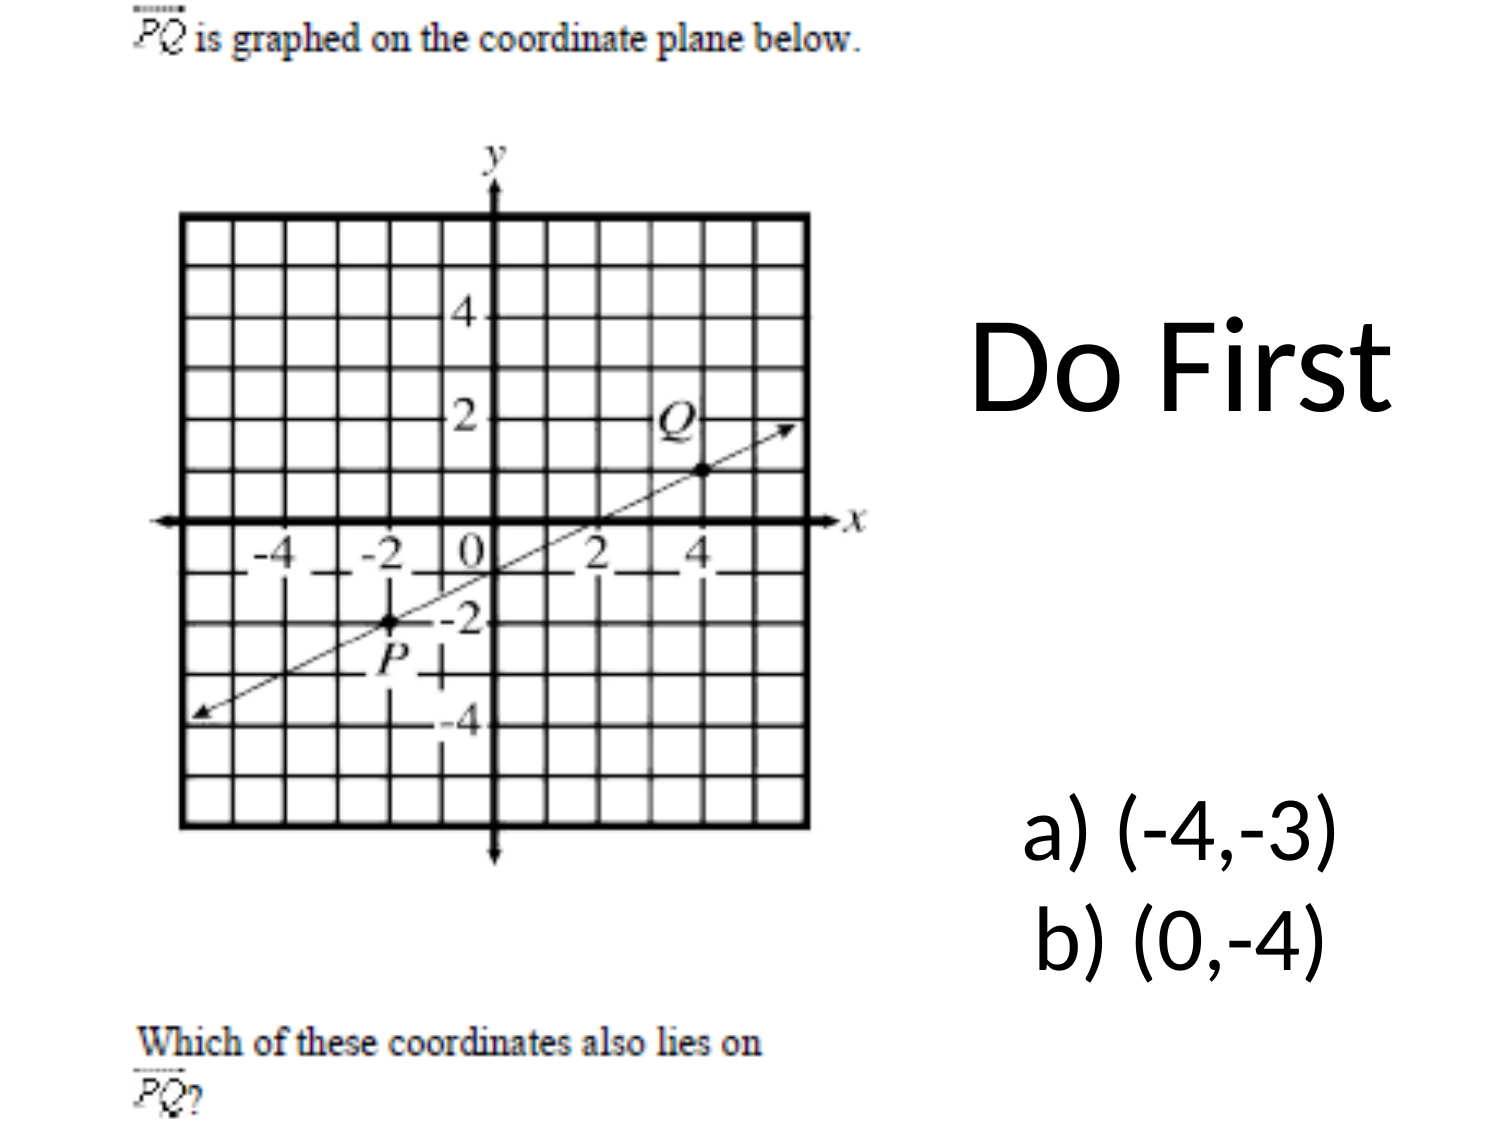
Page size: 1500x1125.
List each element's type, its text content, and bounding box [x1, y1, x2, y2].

title Do First a) (-4,-3) b) (0,-4) [924, 174, 1438, 1088]
picture [0, 0, 913, 1125]
